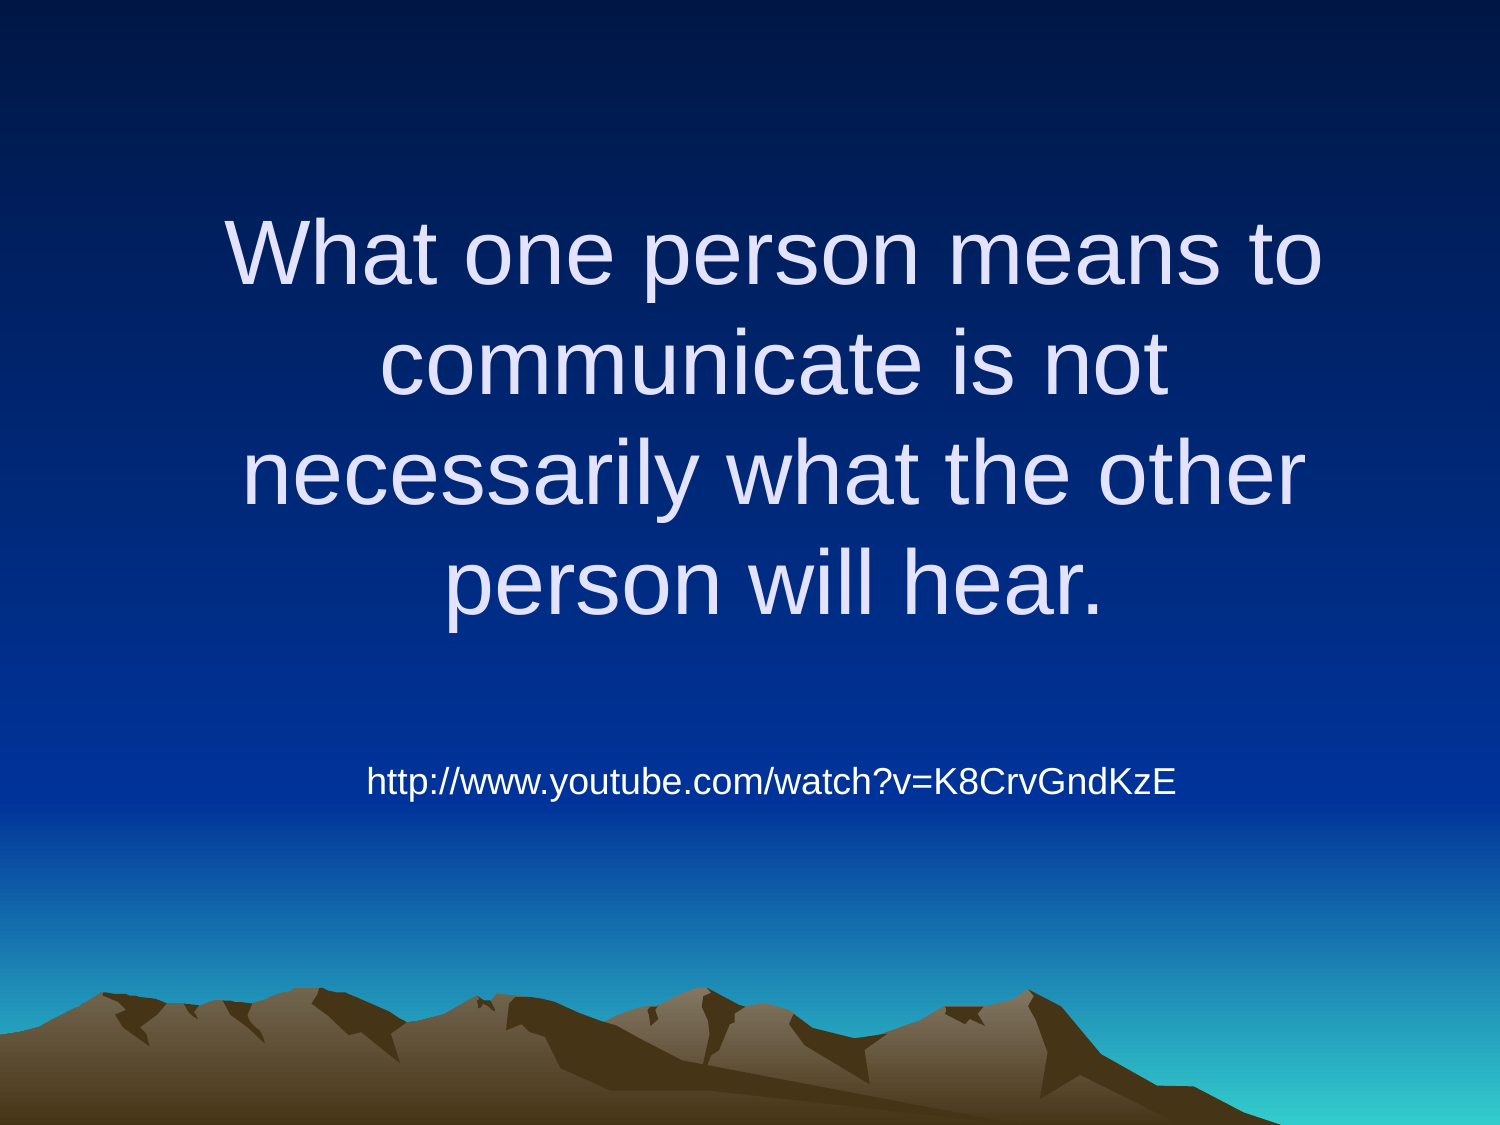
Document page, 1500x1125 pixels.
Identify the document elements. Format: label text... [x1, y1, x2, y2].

text_box http://www.youtube.com/watch?v=K8CrvGndKzE [351, 749, 1193, 810]
title What one person means to communicate is not necessarily what the other person will hear. [125, 37, 1425, 788]
